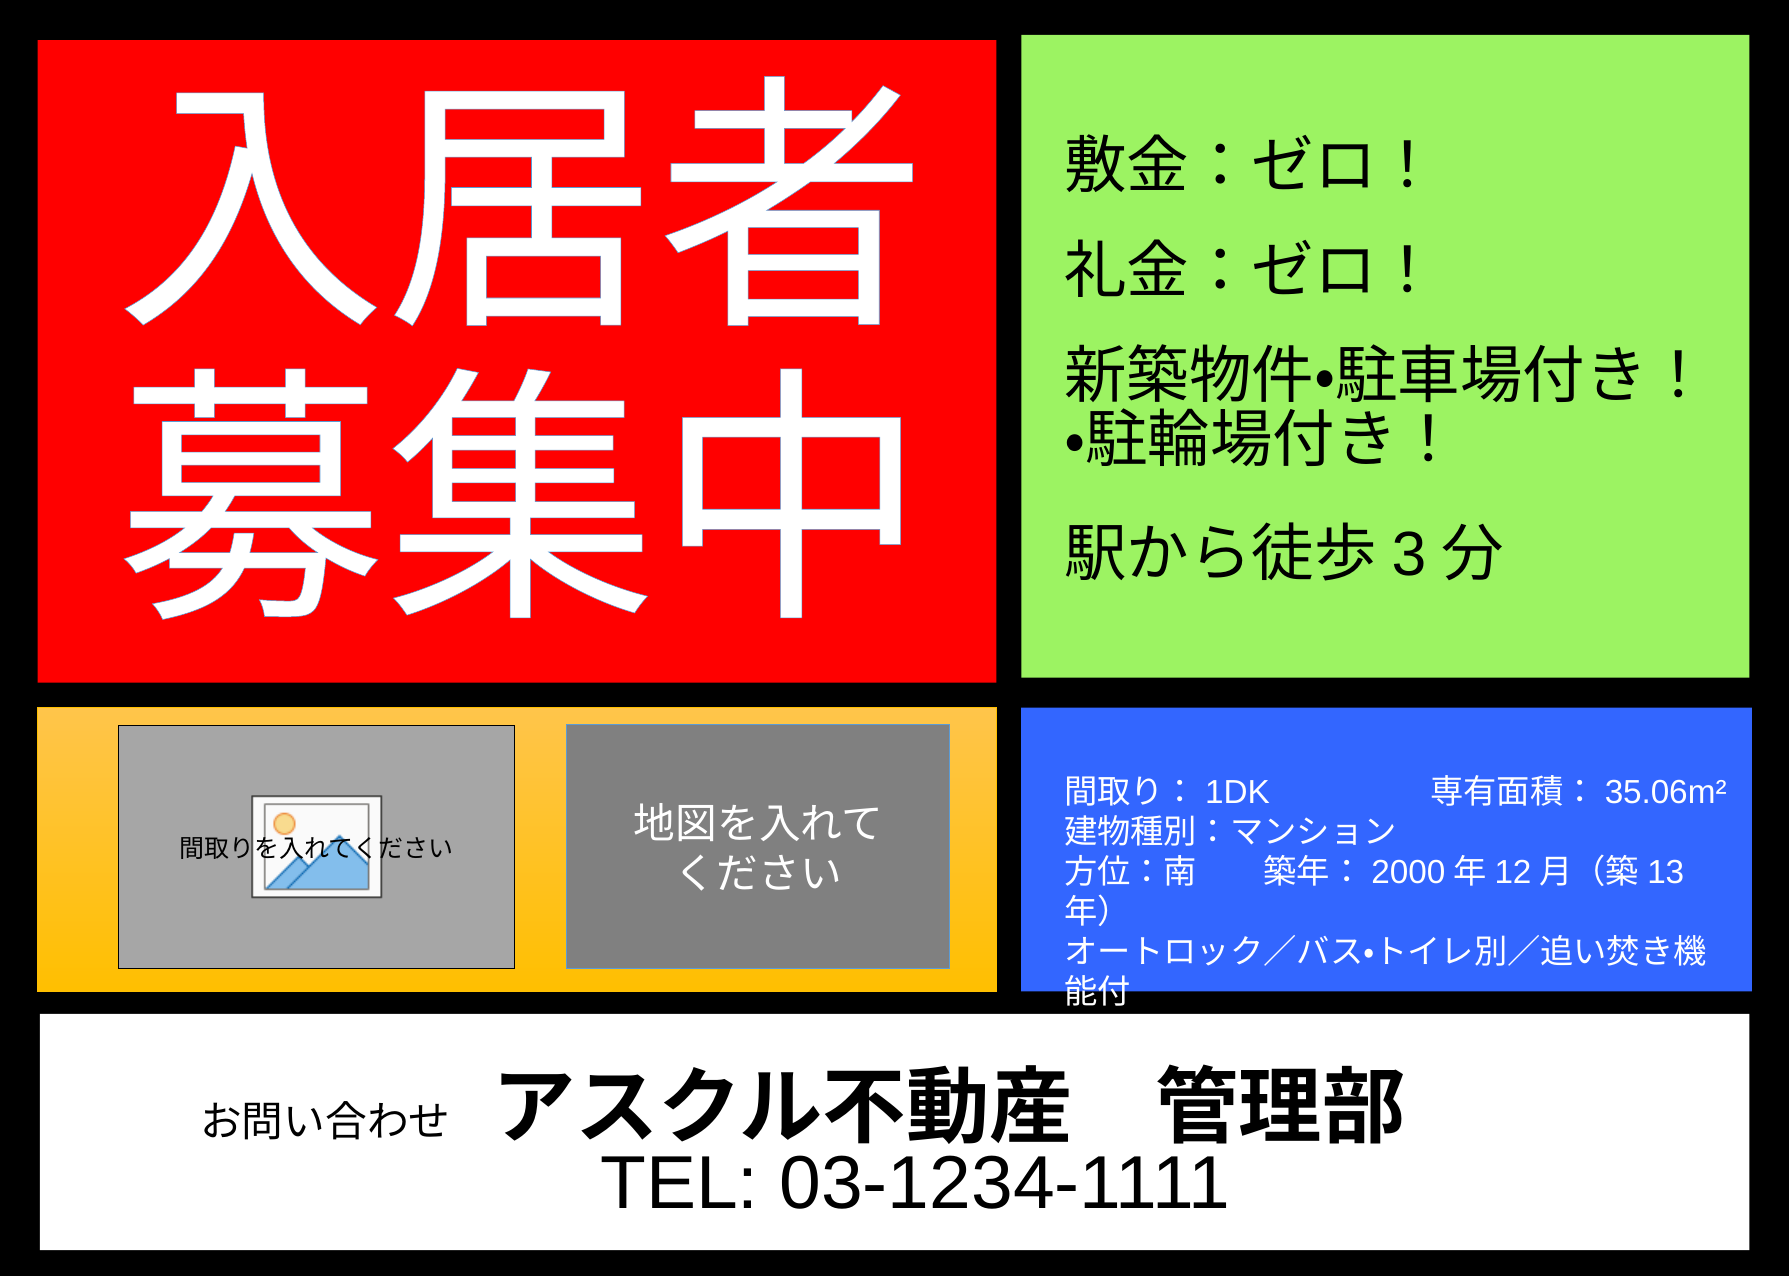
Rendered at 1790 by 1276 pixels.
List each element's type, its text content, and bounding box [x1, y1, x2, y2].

text_box [1021, 707, 1752, 992]
text_box 敷金：ゼロ！ 礼金：ゼロ！ 新築物件・駐車場付き！ ・駐輪場付き！ 駅から徒歩3分 [1049, 138, 1750, 595]
text_box [37, 707, 997, 992]
picture [118, 725, 515, 969]
text_box 地図を入れて ください [566, 724, 950, 969]
text_box [39, 1013, 1750, 1251]
text_box [1021, 34, 1750, 678]
text_box [37, 40, 997, 683]
text_box 間取り：1DK 専有面積：35.06m² 建物種別：マンション 方位：南 築年：2000年12月（築13年） オートロック／バス・トイレ別／追い焚き機能付 [1049, 762, 1750, 1018]
text_box 入居者 募集中 [100, 62, 952, 663]
text_box TEL: 03-1234-1111 [585, 1125, 1487, 1276]
text_box お問い合わせ アスクル不動産 管理部 [185, 1045, 1587, 1161]
